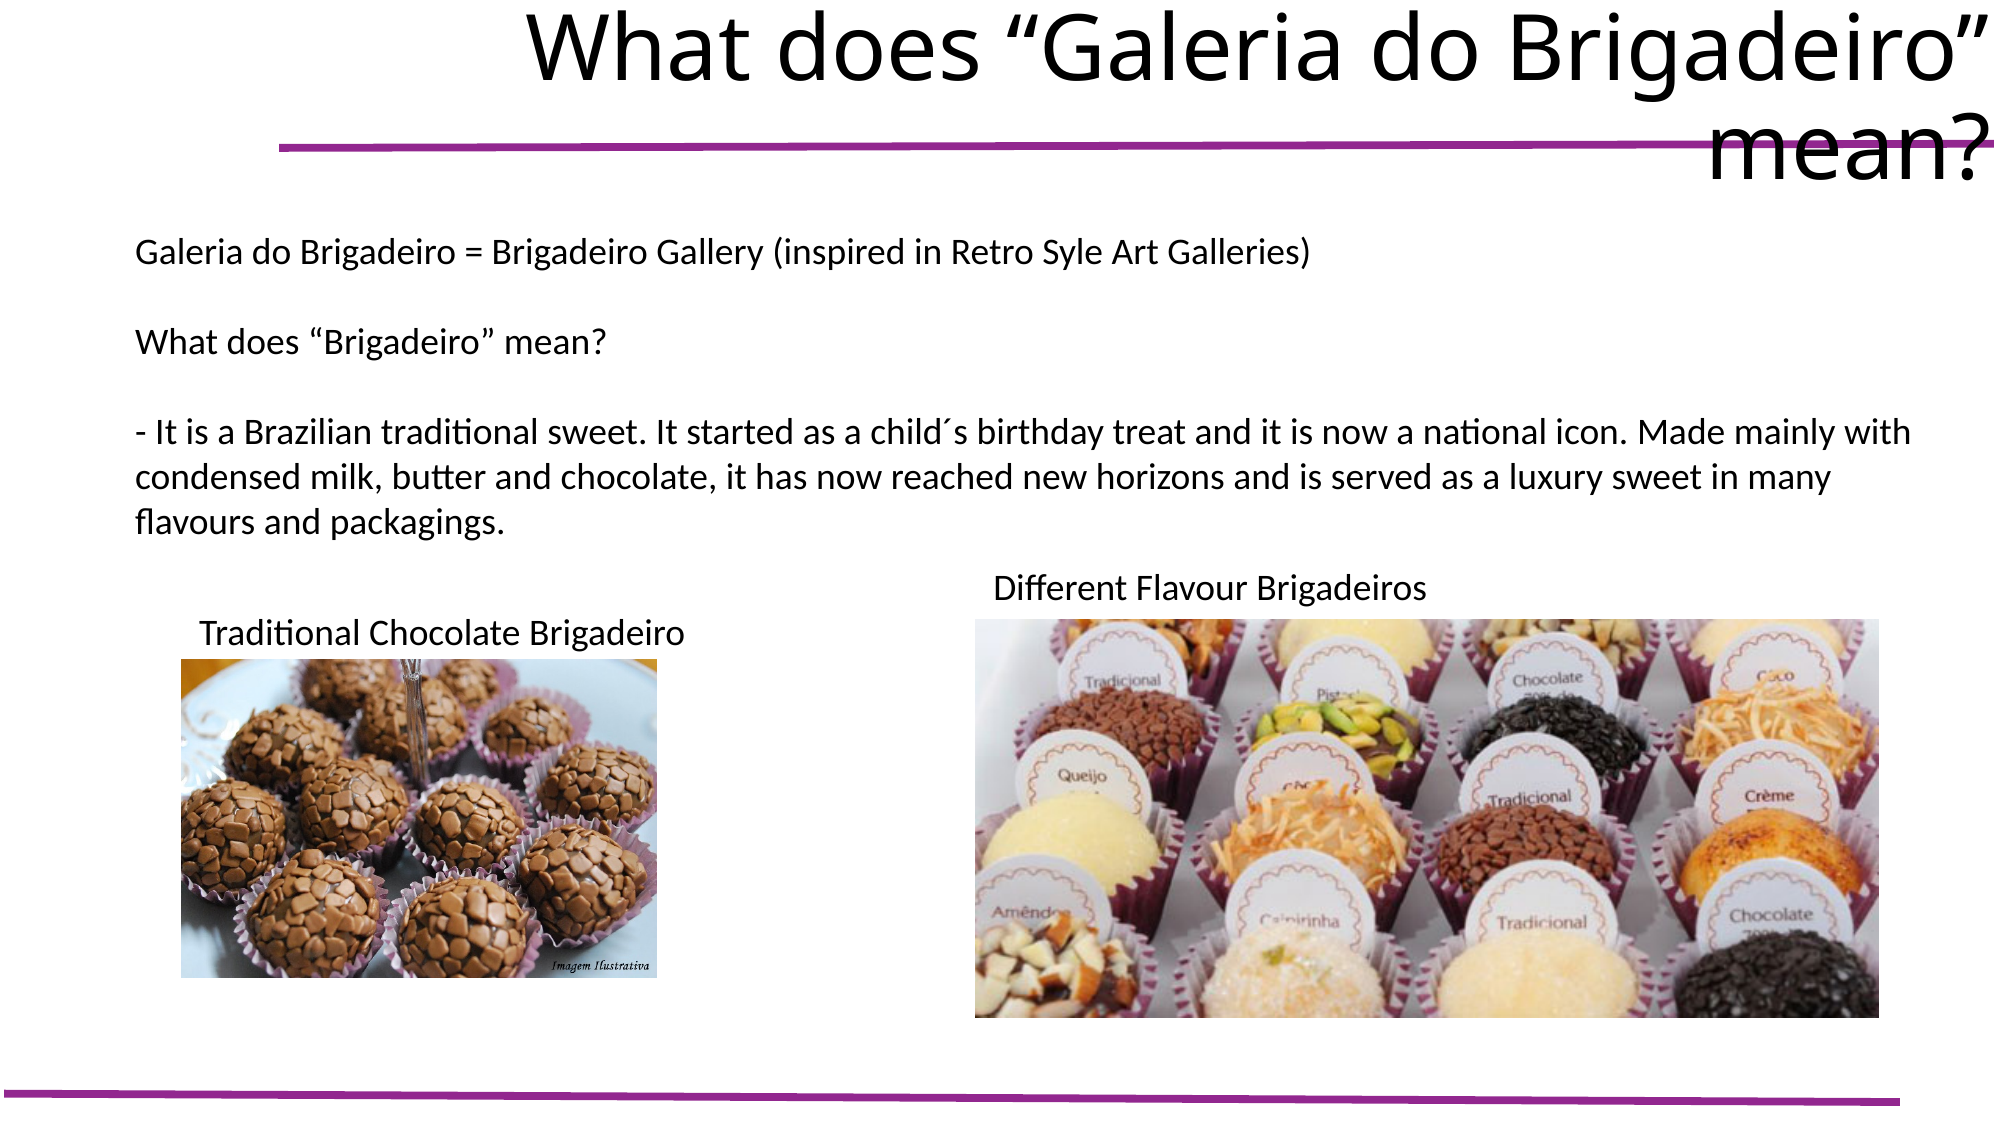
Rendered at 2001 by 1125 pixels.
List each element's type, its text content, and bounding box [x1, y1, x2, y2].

text_box Different Flavour Brigadeiros [978, 555, 1443, 616]
picture [975, 619, 1879, 1018]
text_box Galeria do Brigadeiro = Brigadeiro Gallery (inspired in Retro Syle Art Galleries) What does “Brigadeiro” mean? - It is a Brazilian traditional sweet. It started as a child´s birthday treat and it is now a national icon. Made mainly with condensed milk, butter and chocolate, it has now reached new horizons and is served as a luxury sweet in many flavours and packagings. [120, 219, 1957, 550]
title What does “Galeria do Brigadeiro” mean? [281, 18, 2000, 182]
text_box Traditional Chocolate Brigadeiro [184, 600, 701, 660]
picture [181, 659, 657, 978]
